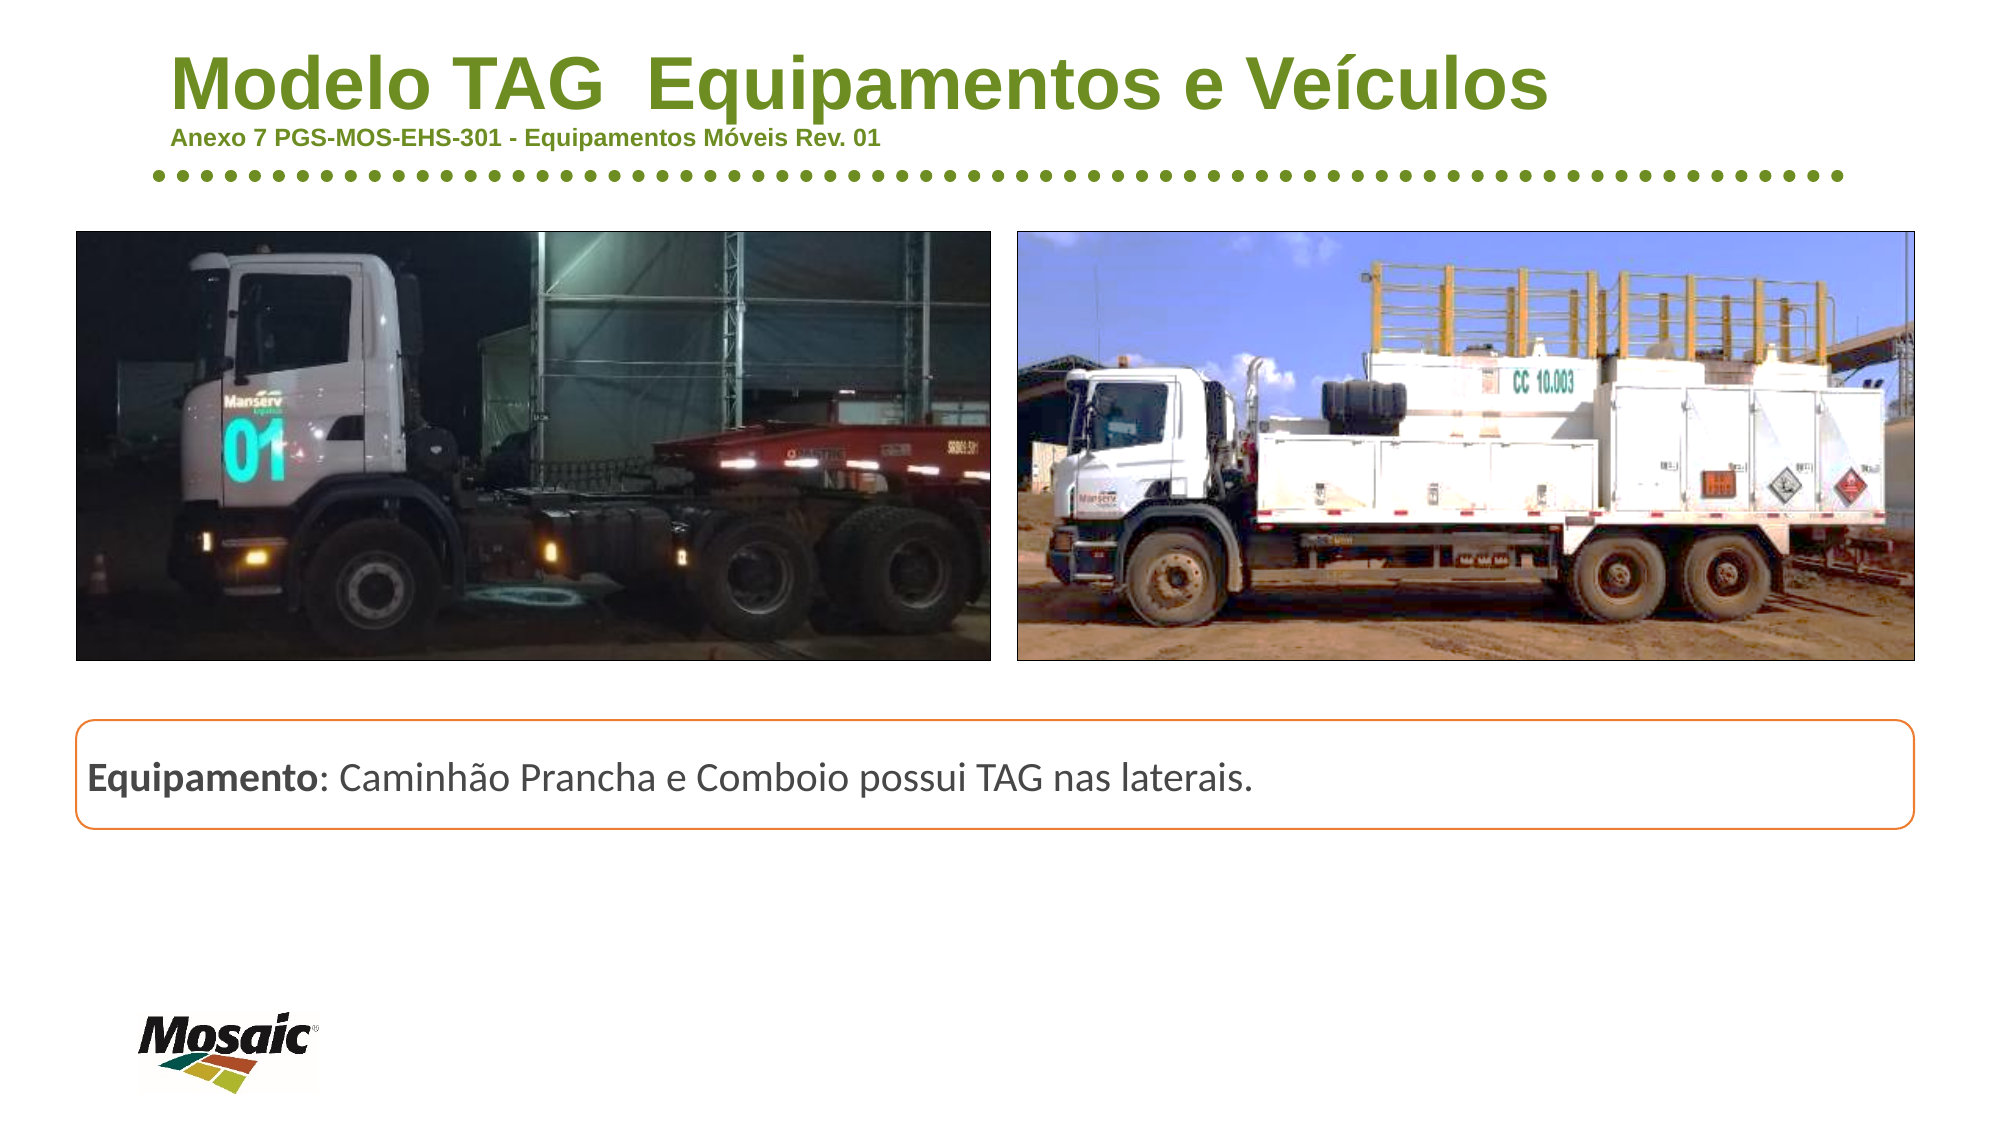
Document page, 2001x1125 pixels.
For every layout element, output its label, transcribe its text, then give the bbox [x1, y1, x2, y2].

picture [1017, 231, 1915, 661]
text_box Equipamento: Caminhão Prancha e Comboio possui TAG nas laterais. [75, 719, 1916, 830]
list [76, 231, 991, 661]
title Modelo TAG Equipamentos e Veículos Anexo 7 PGS-MOS-EHS-301 - Equipamentos Móveis Rev. 01 [155, 46, 1880, 150]
picture [138, 1012, 319, 1094]
